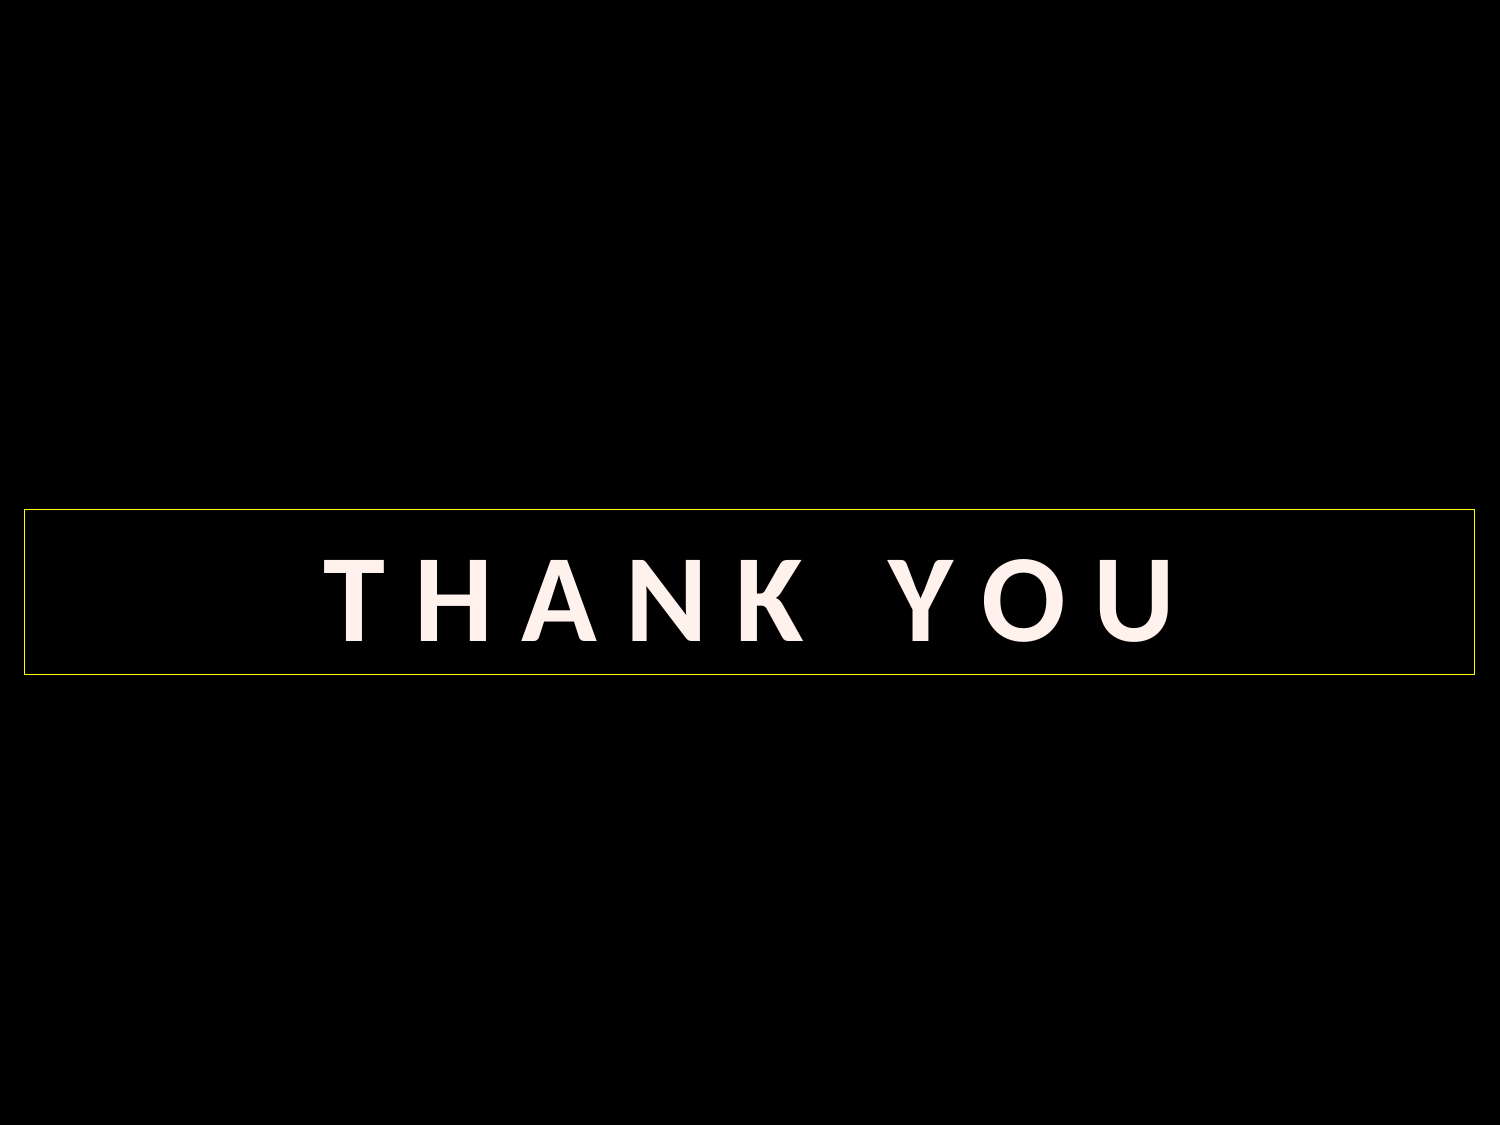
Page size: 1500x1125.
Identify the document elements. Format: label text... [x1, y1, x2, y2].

text_box T H A N K Y O U [24, 509, 1475, 675]
